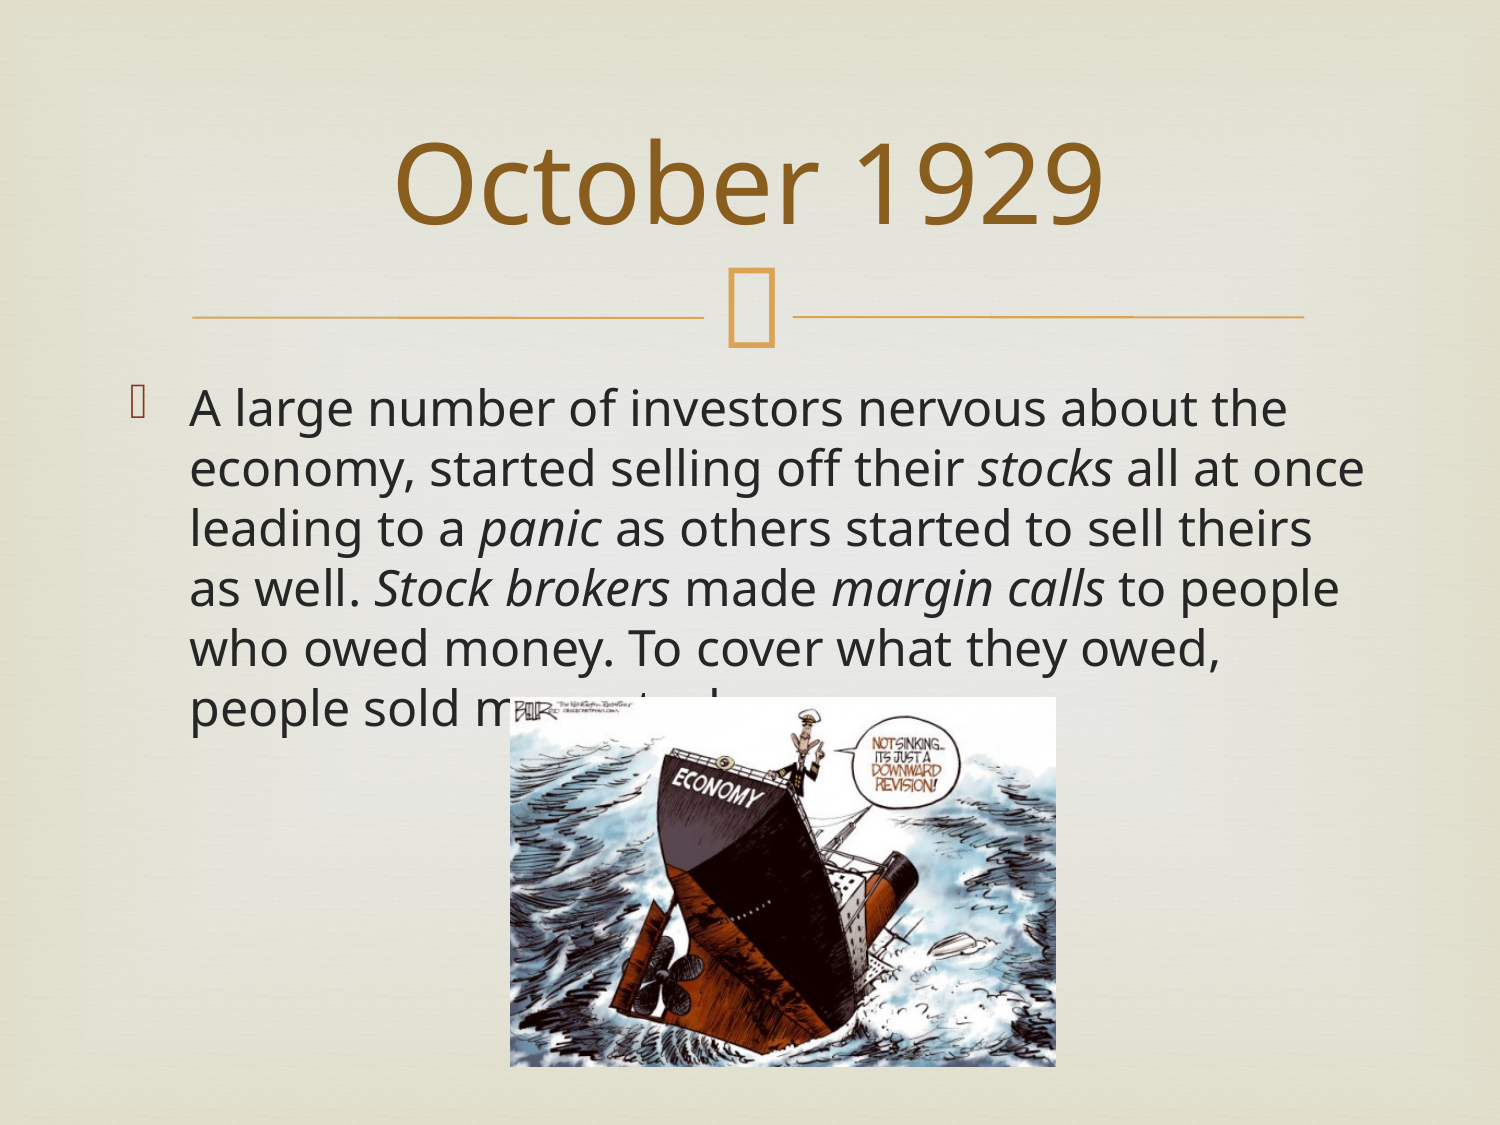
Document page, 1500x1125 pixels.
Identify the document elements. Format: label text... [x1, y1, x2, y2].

picture [510, 697, 1057, 1068]
title October 1929 [112, 93, 1386, 267]
list A large number of investors nervous about the economy, started selling off their stocks all at once leading to a panic as others started to sell theirs as well. Stock brokers made margin calls to people who owed money. To cover what they owed, people sold more stocks… [114, 368, 1386, 1083]
